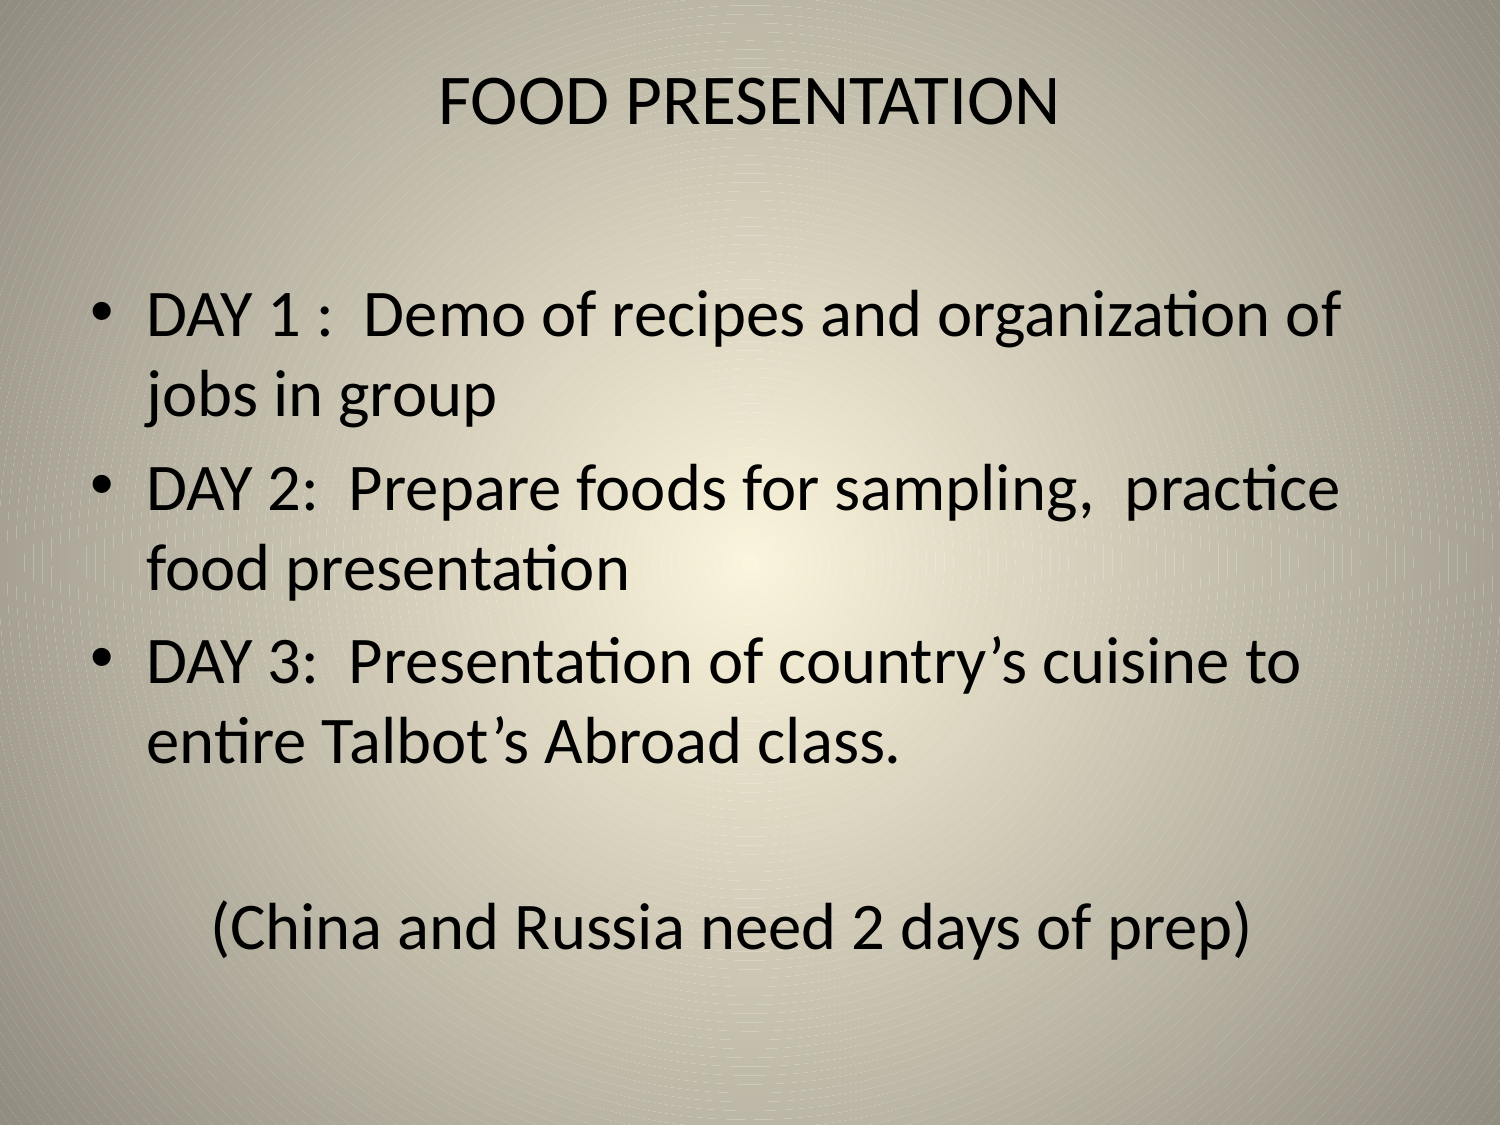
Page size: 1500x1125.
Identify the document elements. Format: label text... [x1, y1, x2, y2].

list DAY 1 : Demo of recipes and organization of jobs in group DAY 2: Prepare foods for sampling, practice food presentation DAY 3: Presentation of country’s cuisine to entire Talbot’s Abroad class. (China and Russia need 2 days of prep) [75, 262, 1425, 1005]
title FOOD PRESENTATION [75, 45, 1425, 233]
